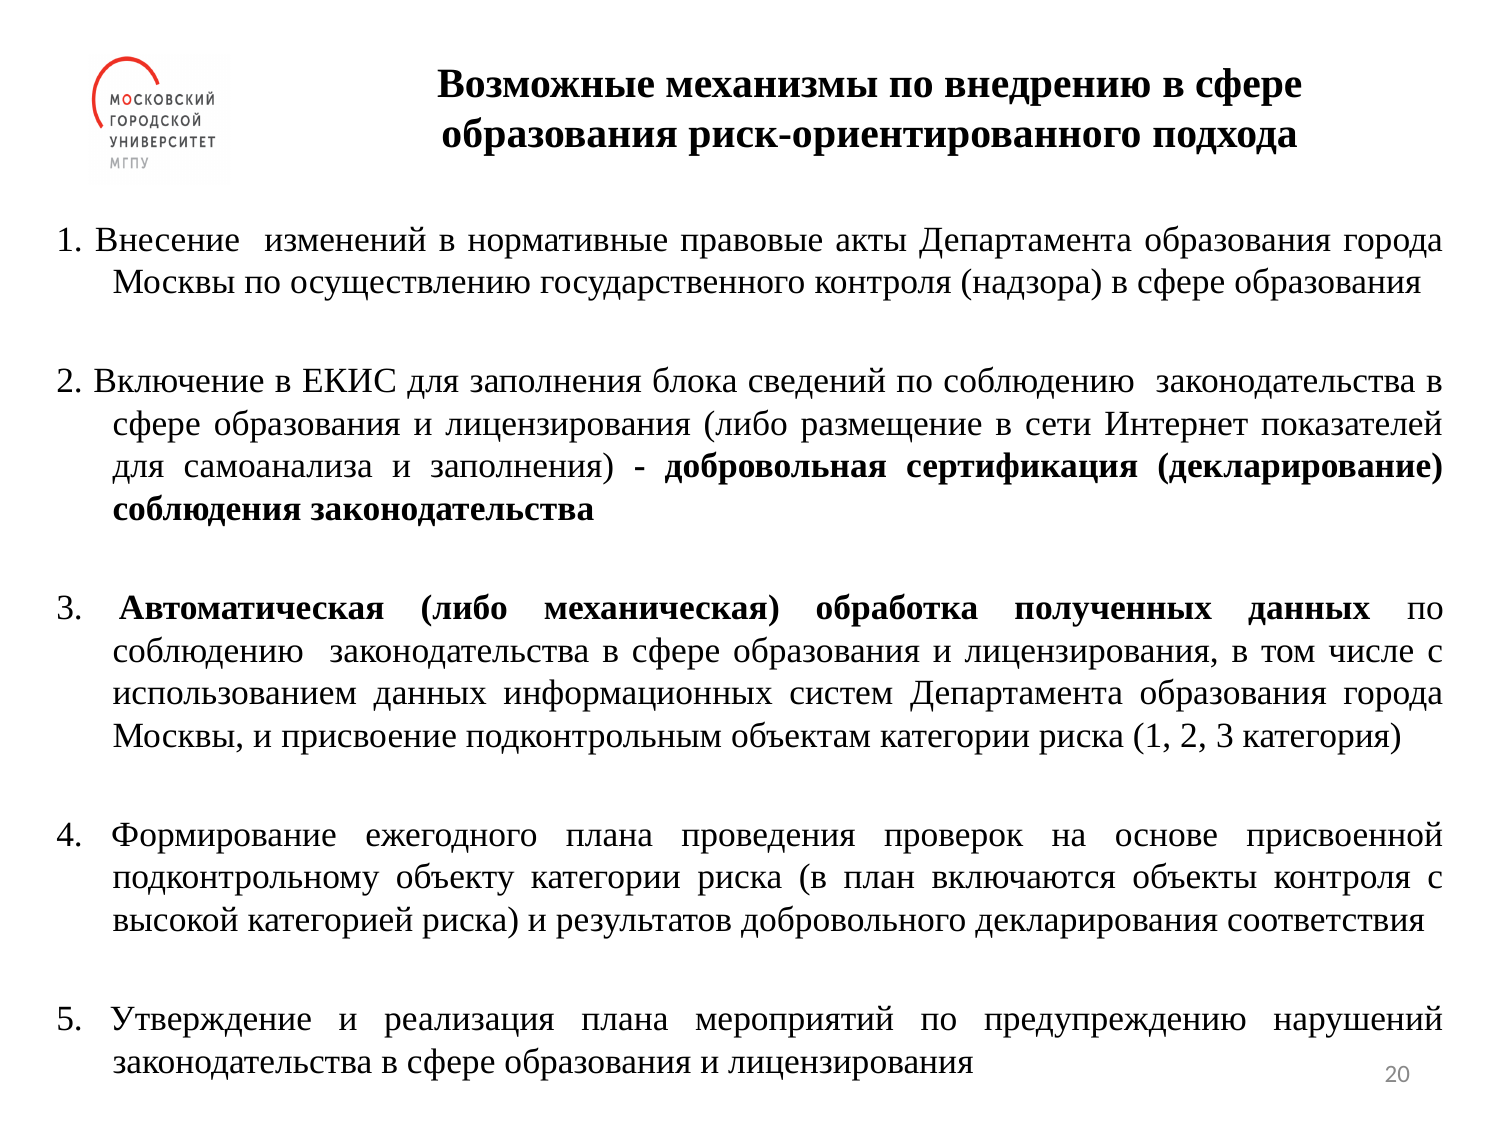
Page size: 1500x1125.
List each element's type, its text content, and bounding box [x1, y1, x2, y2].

slide_number 20 [1074, 1042, 1425, 1103]
list 1. Внесение изменений в нормативные правовые акты Департамента образования города Москвы по осуществлению государственного контроля (надзора) в сфере образования 2. Включение в ЕКИС для заполнения блока сведений по соблюдению законодательства в сфере образования и лицензирования (либо размещение в сети Интернет показателей для самоанализа и заполнения) - добровольная сертификация (декларирование) соблюдения законодательства 3. Автоматическая (либо механическая) обработка полученных данных по соблюдению законодательства в сфере образования и лицензирования, в том числе с использованием данных информационных систем Департамента образования города Москвы, и присвоение подконтрольным объектам категории риска (1, 2, 3 категория) 4. Формирование ежегодного плана проведения проверок на основе присвоенной подконтрольному объекту категории риска (в план включаются объекты контроля с высокой категорией риска) и результатов добровольного декларирования соответствия 5. Утверждение и реализация плана мероприятий по предупреждению нарушений законодательства в сфере образования и лицензирования [41, 207, 1459, 1095]
picture [88, 54, 231, 185]
title Возможные механизмы по внедрению в сфере образования риск-ориентированного подхода [312, 54, 1427, 207]
